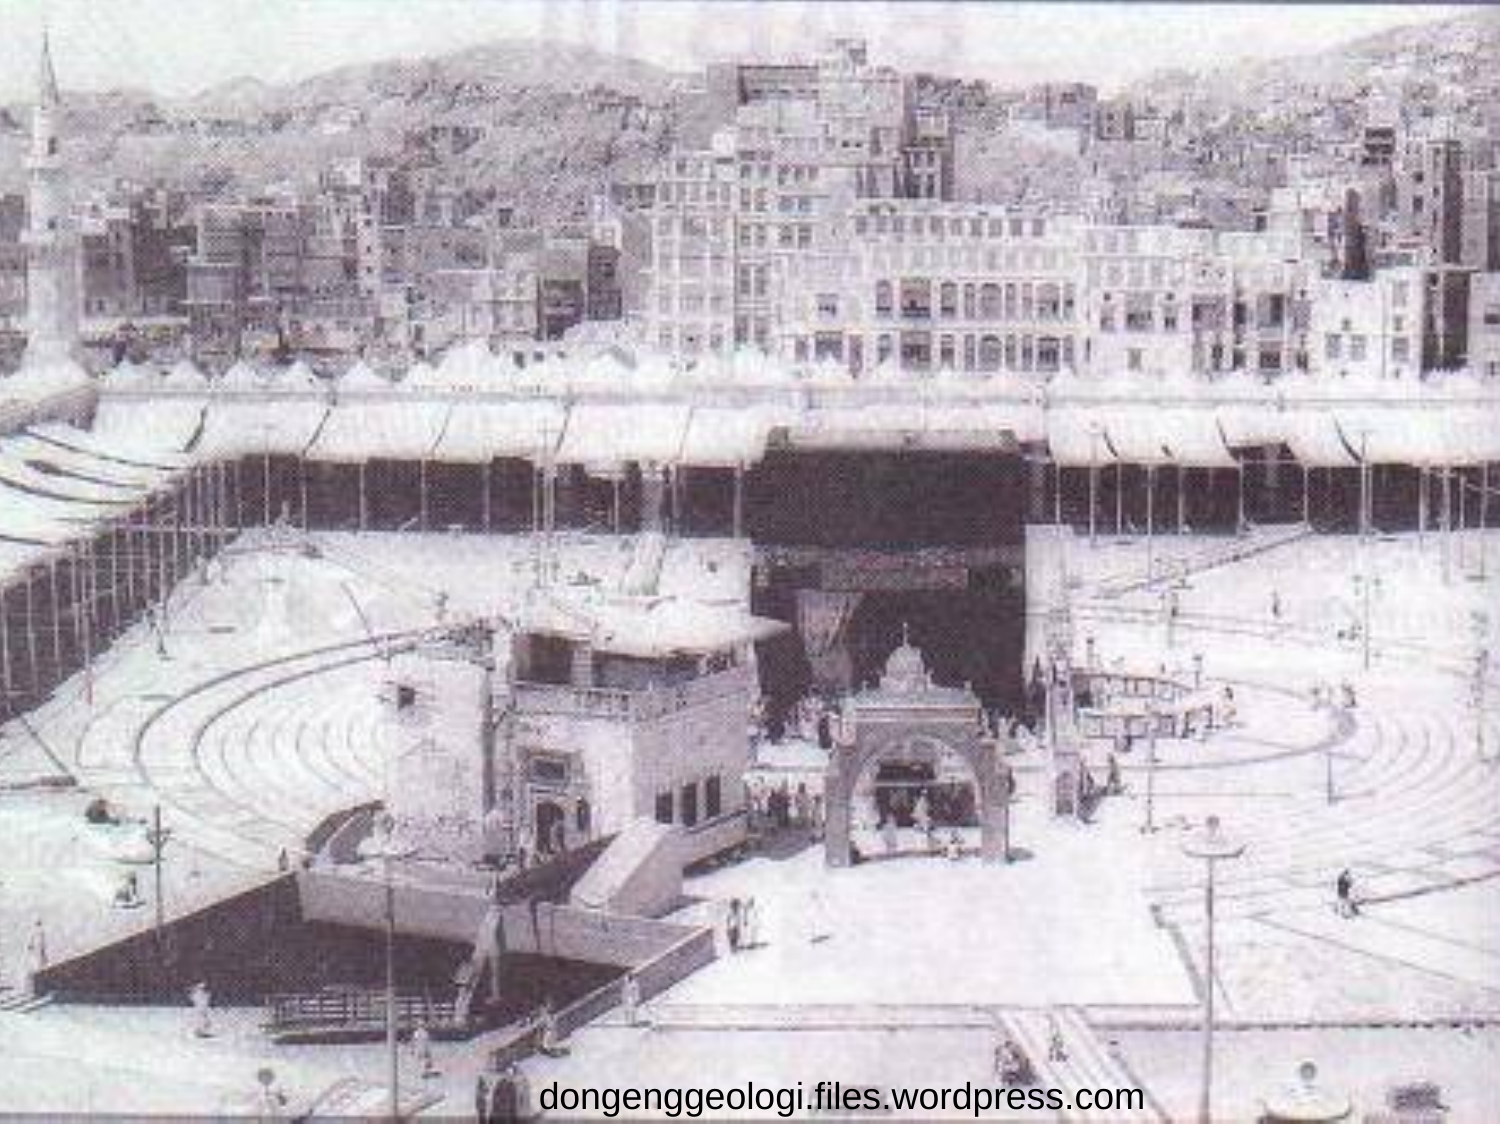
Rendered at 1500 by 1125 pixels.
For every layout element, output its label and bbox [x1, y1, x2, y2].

list [0, 0, 1500, 1124]
